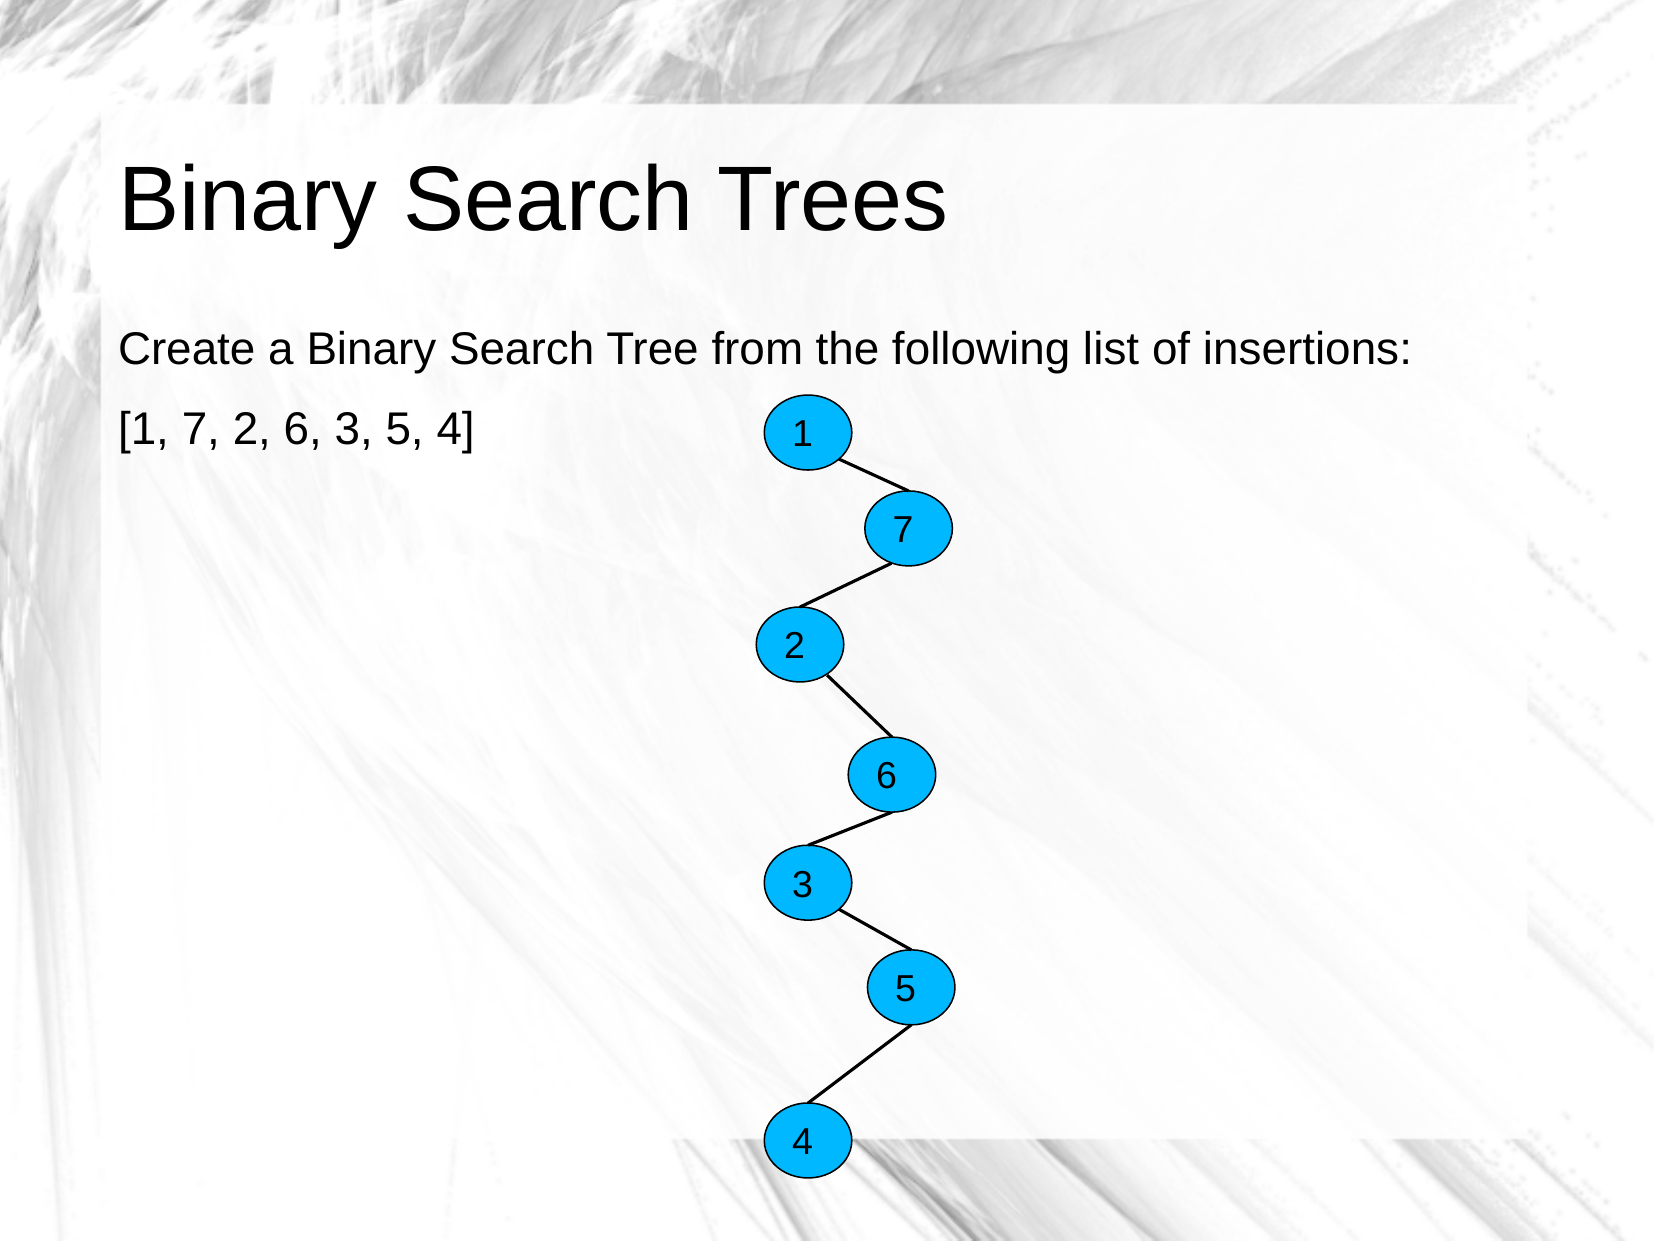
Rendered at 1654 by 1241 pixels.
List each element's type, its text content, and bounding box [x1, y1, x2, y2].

title Binary Search Trees [118, 93, 1506, 299]
picture [0, 0, 1654, 1241]
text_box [756, 394, 956, 1178]
list Create a Binary Search Tree from the following list of insertions: [1, 7, 2, 6, 3, 5, 4] [118, 319, 1571, 1109]
